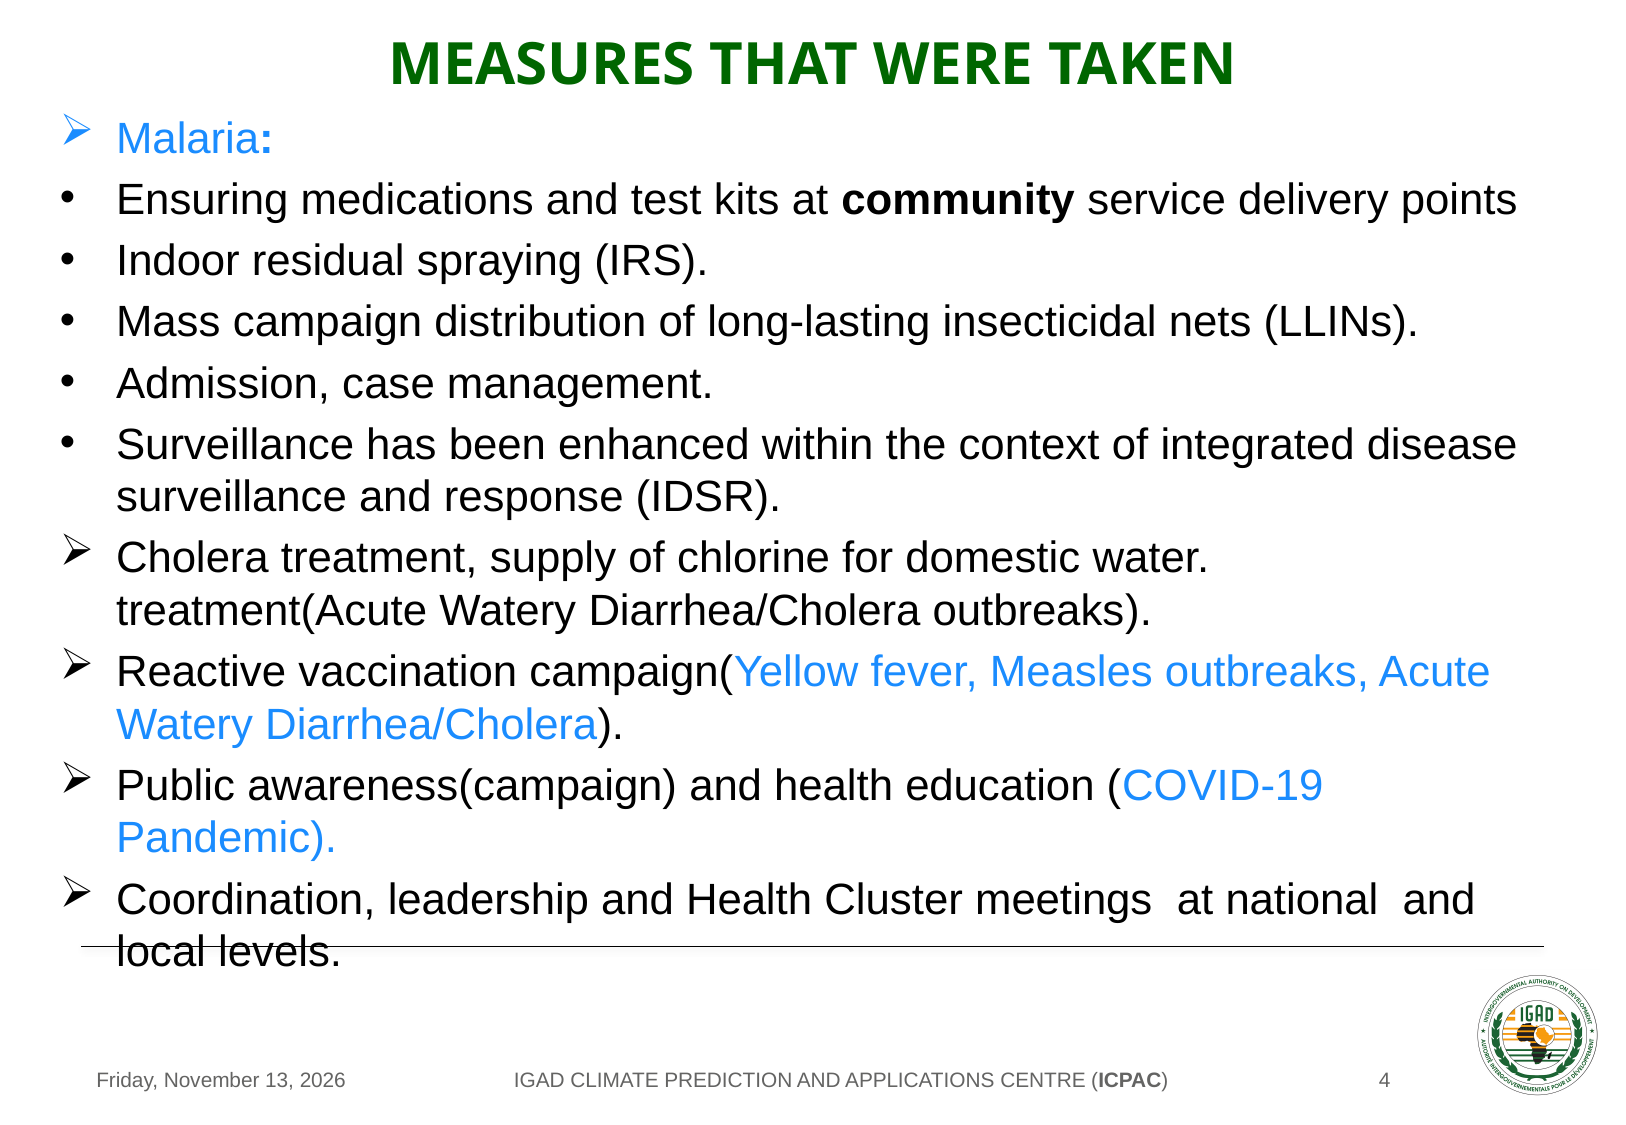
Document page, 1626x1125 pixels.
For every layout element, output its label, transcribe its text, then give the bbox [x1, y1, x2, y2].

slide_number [81, 1064, 461, 1094]
title Measures that were taken [81, 19, 1544, 101]
slide_number 4 [1352, 1064, 1417, 1094]
footer IGAD CLIMATE PREDICTION AND APPLICATIONS CENTRE (ICPAC) [487, 1064, 1195, 1094]
list Malaria: Ensuring medications and test kits at community service delivery points Indoor residual spraying (IRS). Mass campaign distribution of long-lasting insecticidal nets (LLINs). Admission, case management. Surveillance has been enhanced within the context of integrated disease surveillance and response (IDSR). Cholera treatment, supply of chlorine for domestic water. treatment(Acute Watery Diarrhea/Cholera outbreaks). Reactive vaccination campaign(Yellow fever, Measles outbreaks, Acute Watery Diarrhea/Cholera). Public awareness(campaign) and health education (COVID-19 Pandemic). Coordination, leadership and Health Cluster meetings at national and local levels. [44, 101, 1544, 1035]
picture [1475, 969, 1600, 1101]
